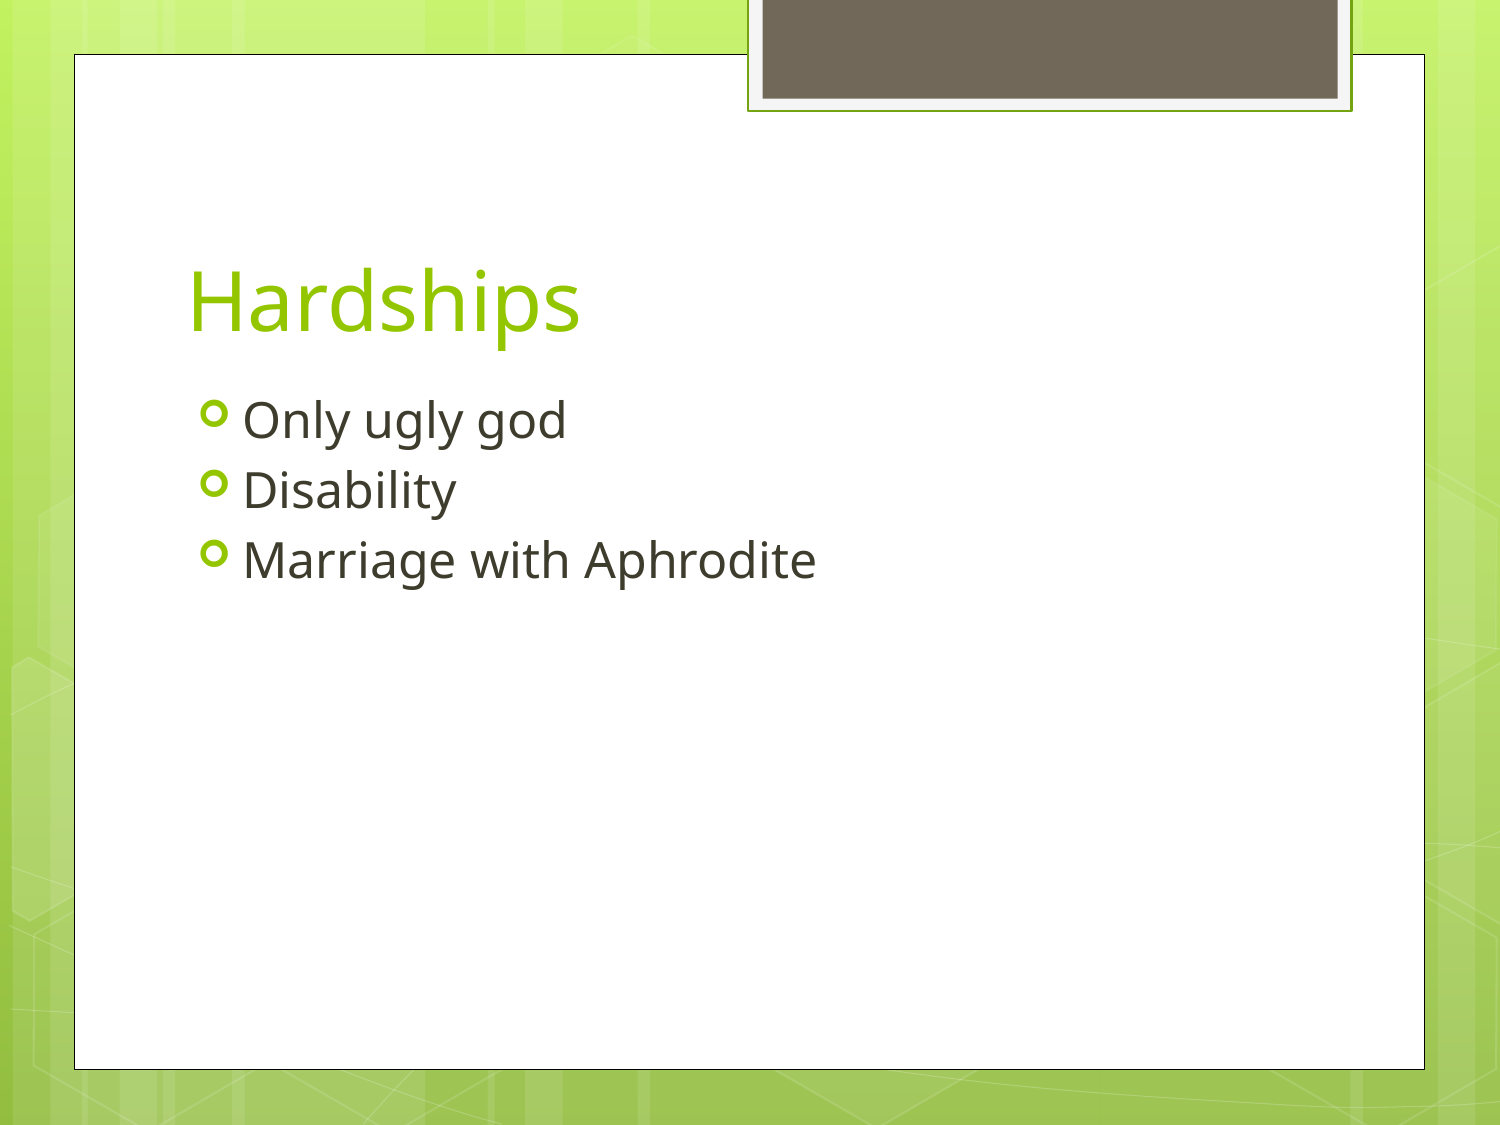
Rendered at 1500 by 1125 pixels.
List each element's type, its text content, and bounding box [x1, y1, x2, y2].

list Only ugly god Disability Marriage with Aphrodite [171, 381, 1283, 957]
title Hardships [171, 168, 1324, 357]
